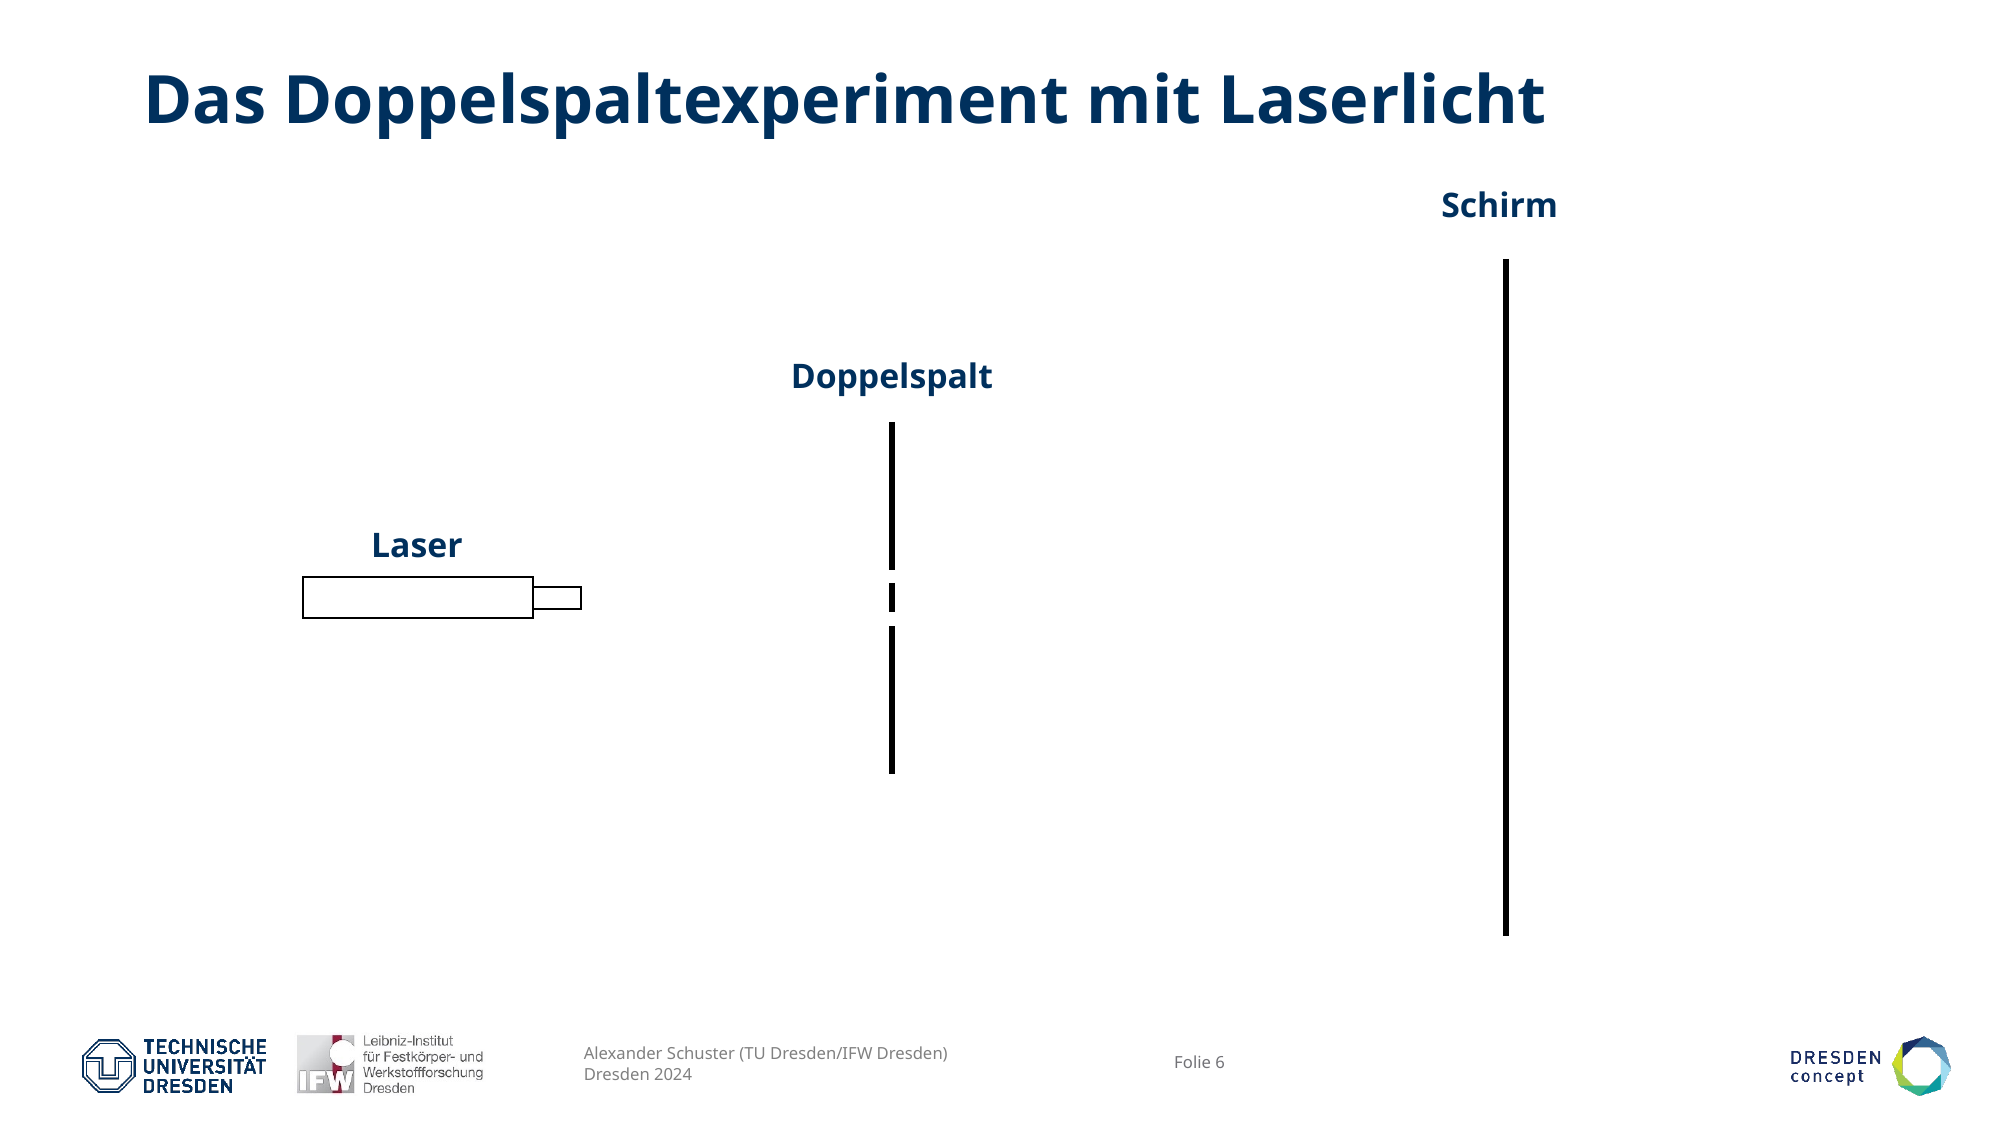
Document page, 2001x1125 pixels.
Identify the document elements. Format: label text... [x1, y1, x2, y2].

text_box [302, 577, 581, 618]
text_box Laser [337, 516, 496, 573]
title Das Doppelspaltexperiment mit Laserlicht [143, 56, 1880, 169]
text_box Doppelspalt [767, 347, 1017, 403]
text_box Schirm [1426, 176, 1585, 232]
picture [1791, 1036, 1951, 1096]
picture [82, 1039, 266, 1093]
picture [294, 1032, 486, 1096]
